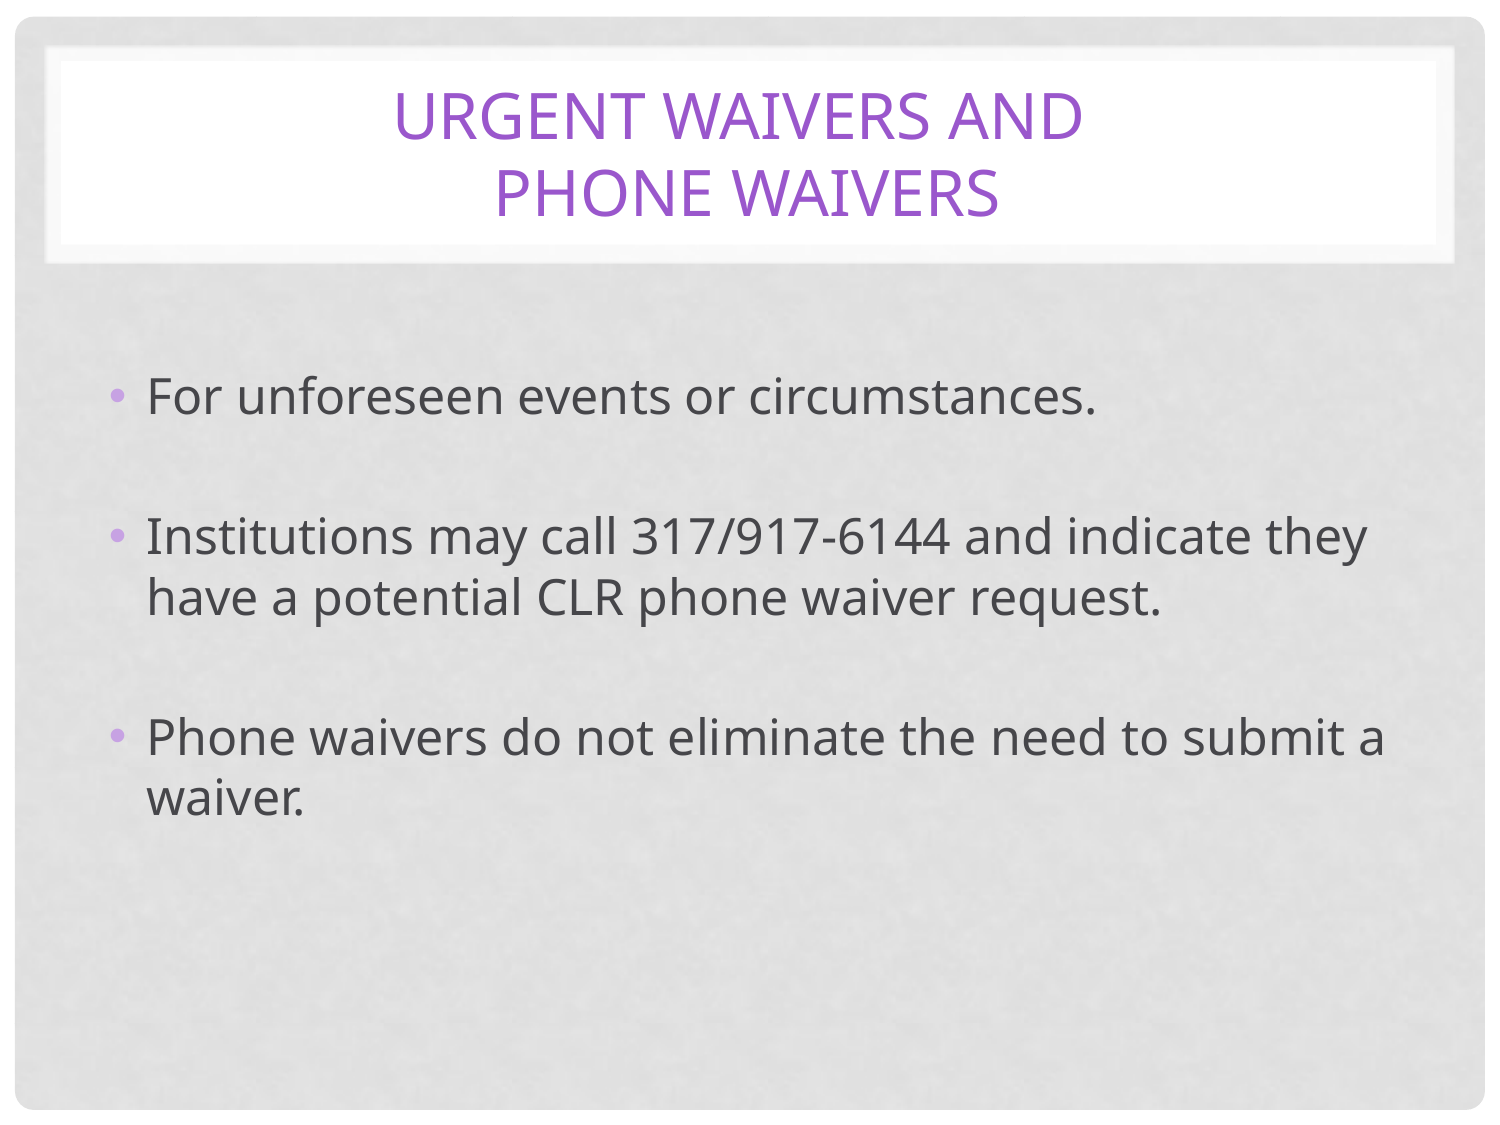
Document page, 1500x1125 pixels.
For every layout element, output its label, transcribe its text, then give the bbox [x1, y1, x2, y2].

list For unforeseen events or circumstances. Institutions may call 317/917-6144 and indicate they have a potential CLR phone waiver request. Phone waivers do not eliminate the need to submit a waiver. [75, 287, 1425, 1005]
title Urgent waivers and phone waivers [69, 66, 1425, 238]
